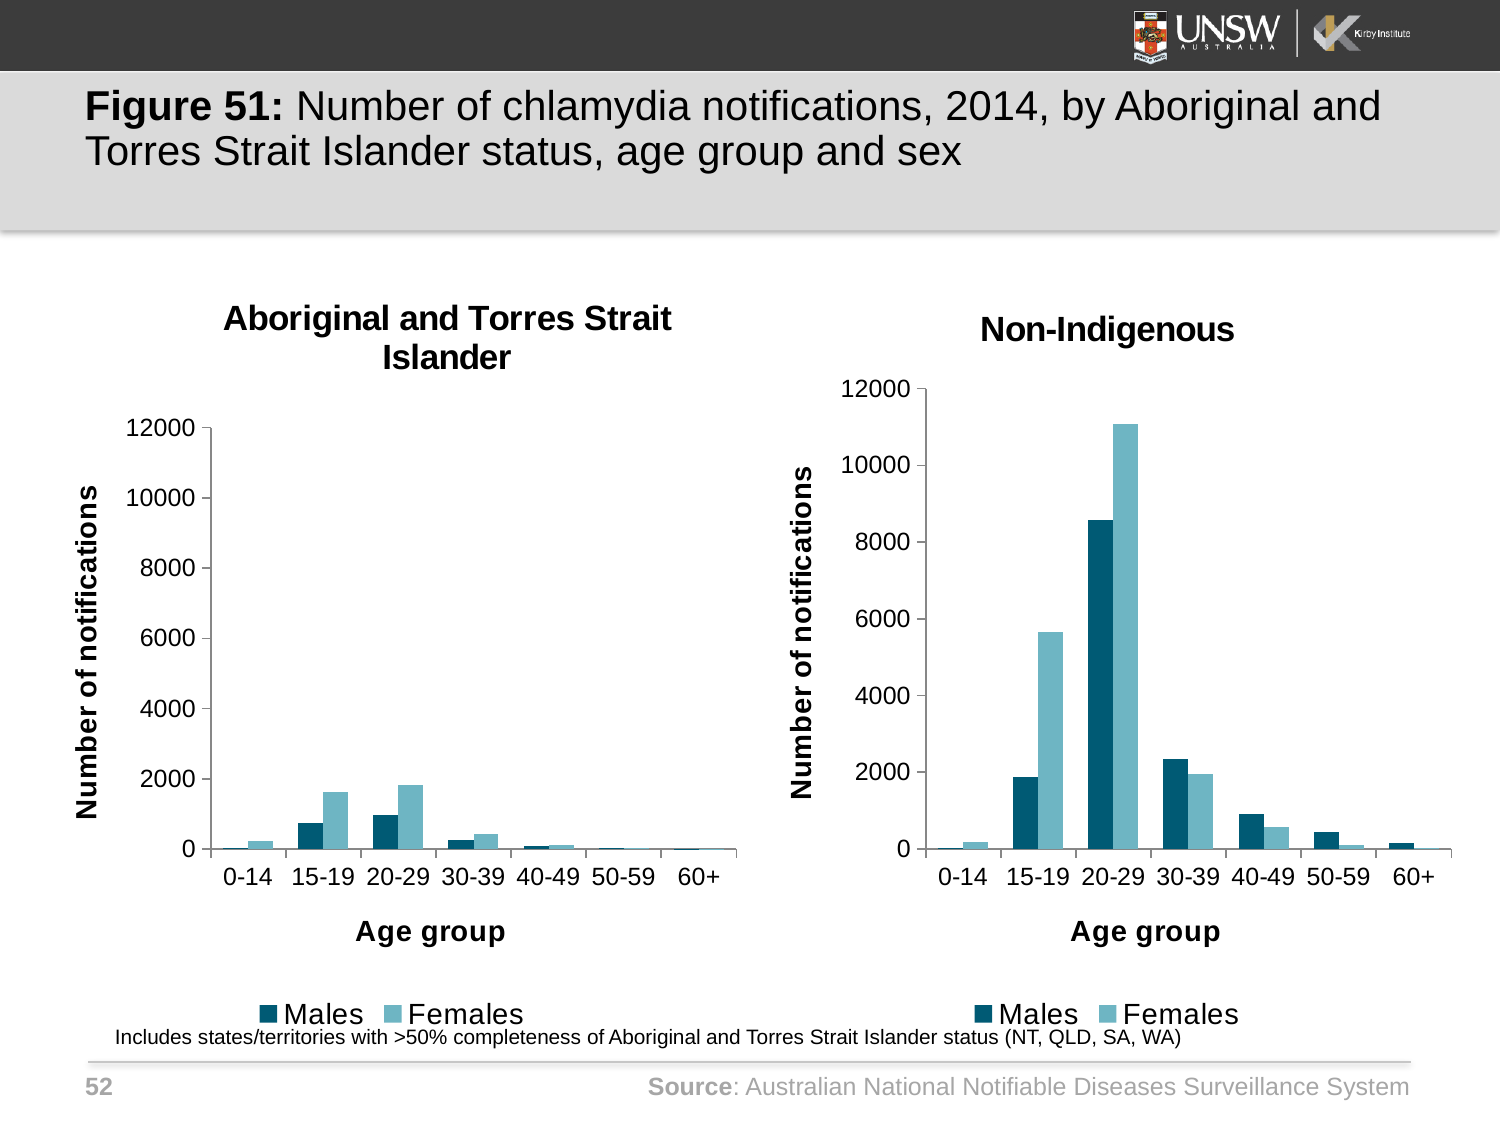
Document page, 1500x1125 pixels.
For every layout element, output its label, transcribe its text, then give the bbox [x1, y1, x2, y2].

picture [0, 0, 1500, 71]
text_box Includes states/territories with >50% completeness of Aboriginal and Torres Strait Islander status (NT, QLD, SA, WA) [100, 1046, 1424, 1057]
title Figure 51: Number of chlamydia notifications, 2014, by Aboriginal and Torres Strait Islander status, age group and sex [85, 84, 1412, 216]
chart [34, 276, 1466, 1037]
list Source: Australian National Notifiable Diseases Surveillance System [262, 1070, 1412, 1112]
slide_number 52 [85, 1070, 195, 1112]
